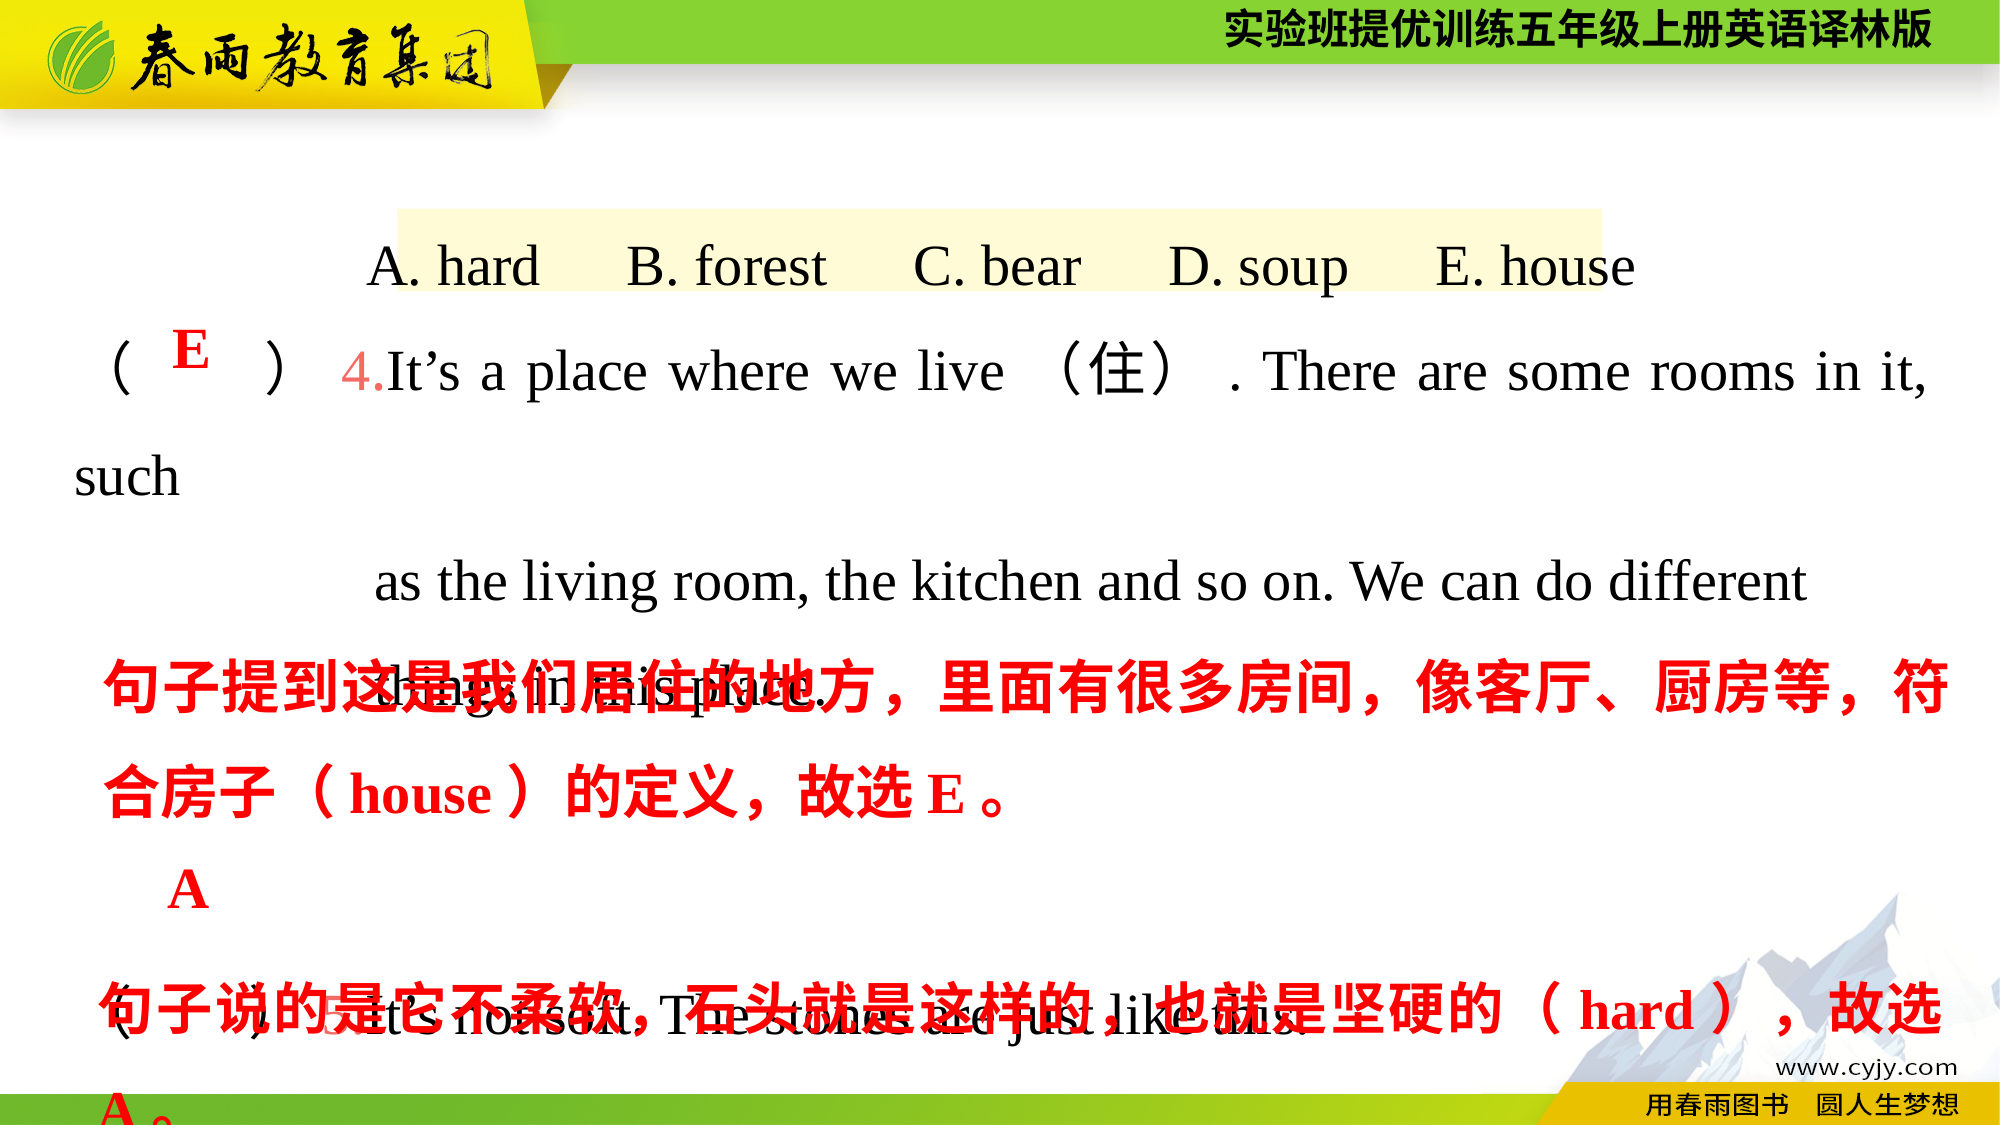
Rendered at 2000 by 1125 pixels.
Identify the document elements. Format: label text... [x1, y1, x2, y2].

text_box 句子说的是它不柔软，石头就是这样的，也就是坚硬的（hard），故选A。 [82, 931, 1972, 1125]
text_box 句子提到这是我们居住的地方，里面有很多房间，像客厅、厨房等，符合房子（house）的定义，故选E。 [87, 608, 1968, 833]
list A. hard B. forest C. bear D. soup E. house （ ）4.It’s a place where we live（住）. There are some rooms in it, such as the living room, the kitchen and so on. We can do different things in this place. （ ）5.It’s not soft. The stones are just like this. [59, 184, 1944, 957]
text_box A [153, 843, 225, 928]
picture [0, 0, 2000, 1125]
text_box E [157, 302, 226, 388]
